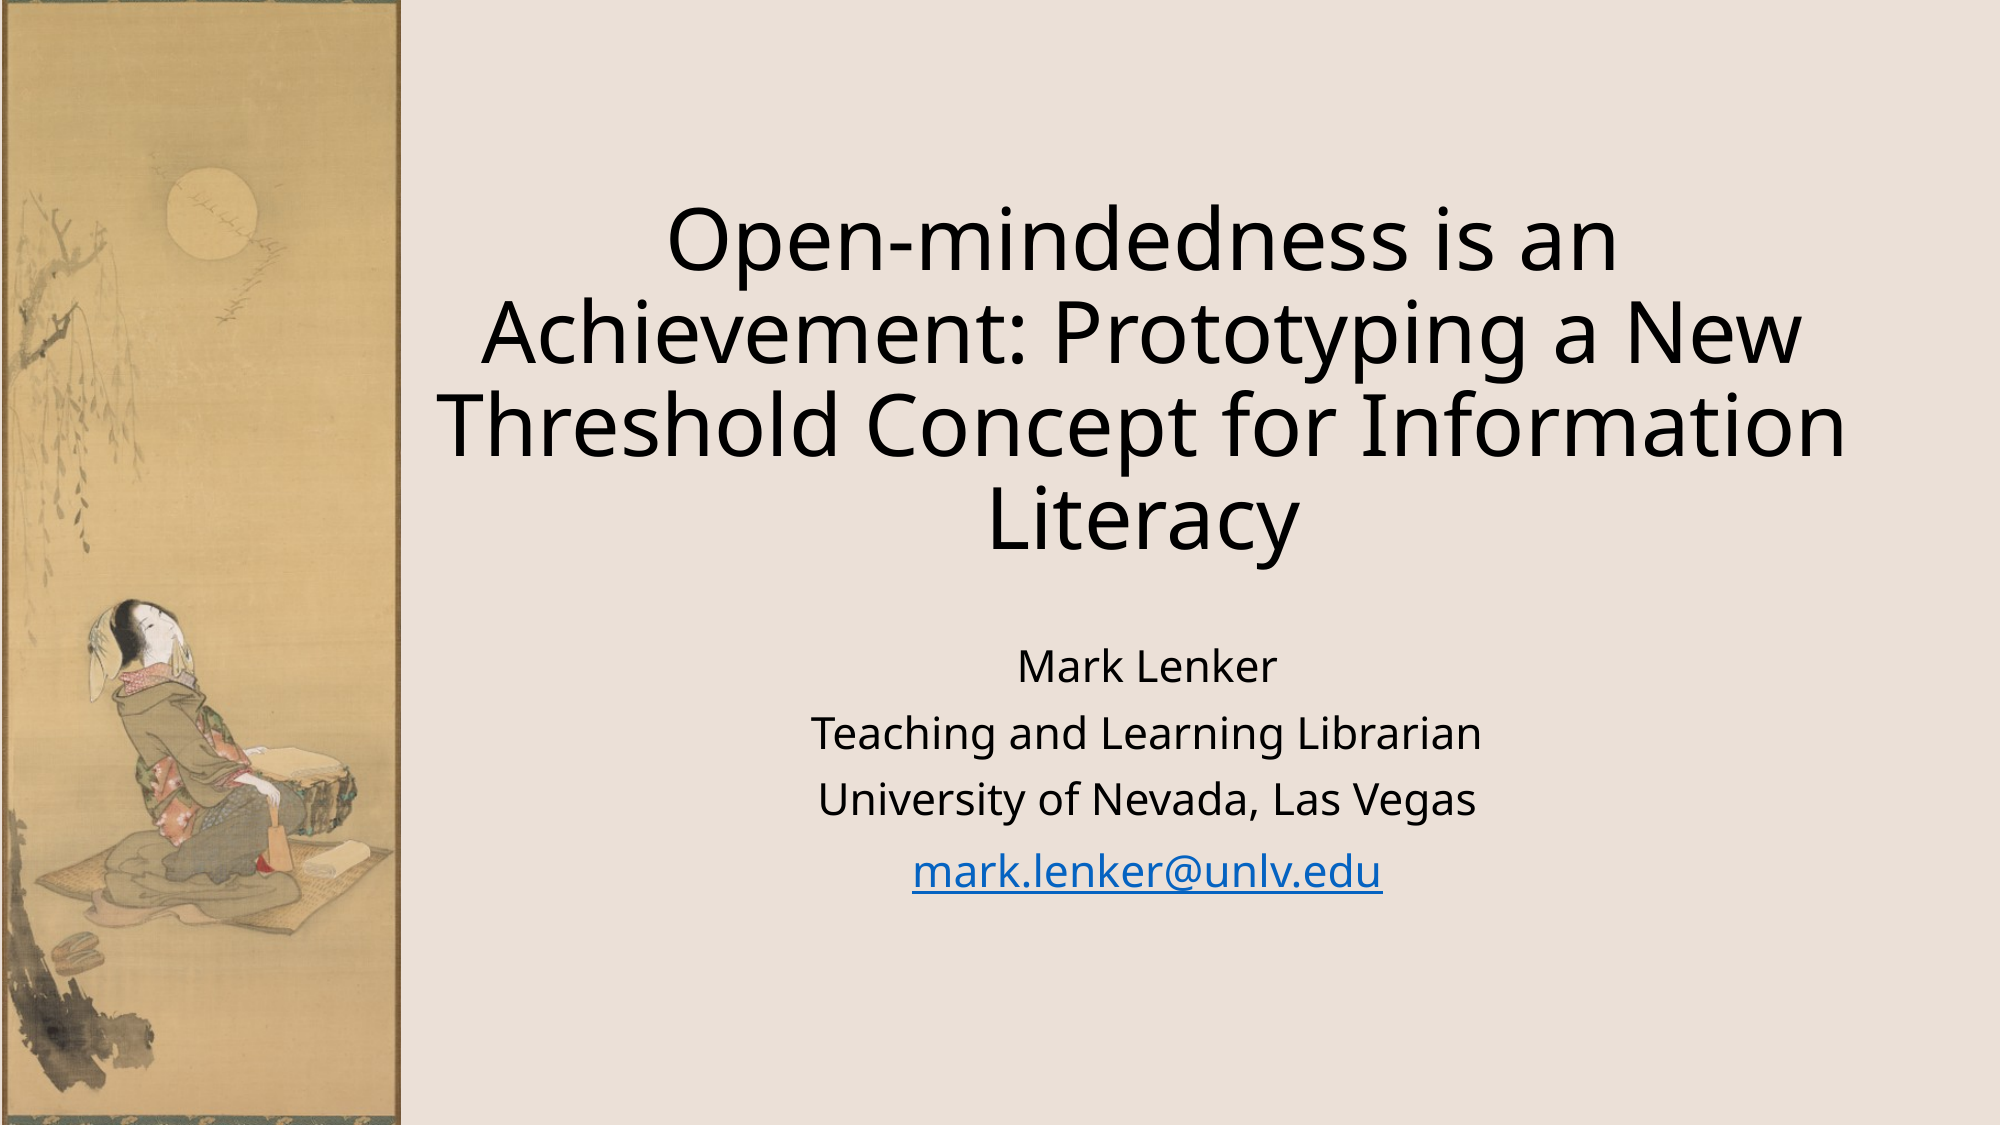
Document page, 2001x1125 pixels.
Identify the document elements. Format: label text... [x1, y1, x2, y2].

title Open-mindedness is an Achievement: Prototyping a New Threshold Concept for Information Literacy [401, 184, 1894, 576]
picture [2, 0, 401, 1125]
subtitle Mark Lenker Teaching and Learning Librarian University of Nevada, Las Vegas mark.lenker@unlv.edu [401, 637, 1898, 909]
